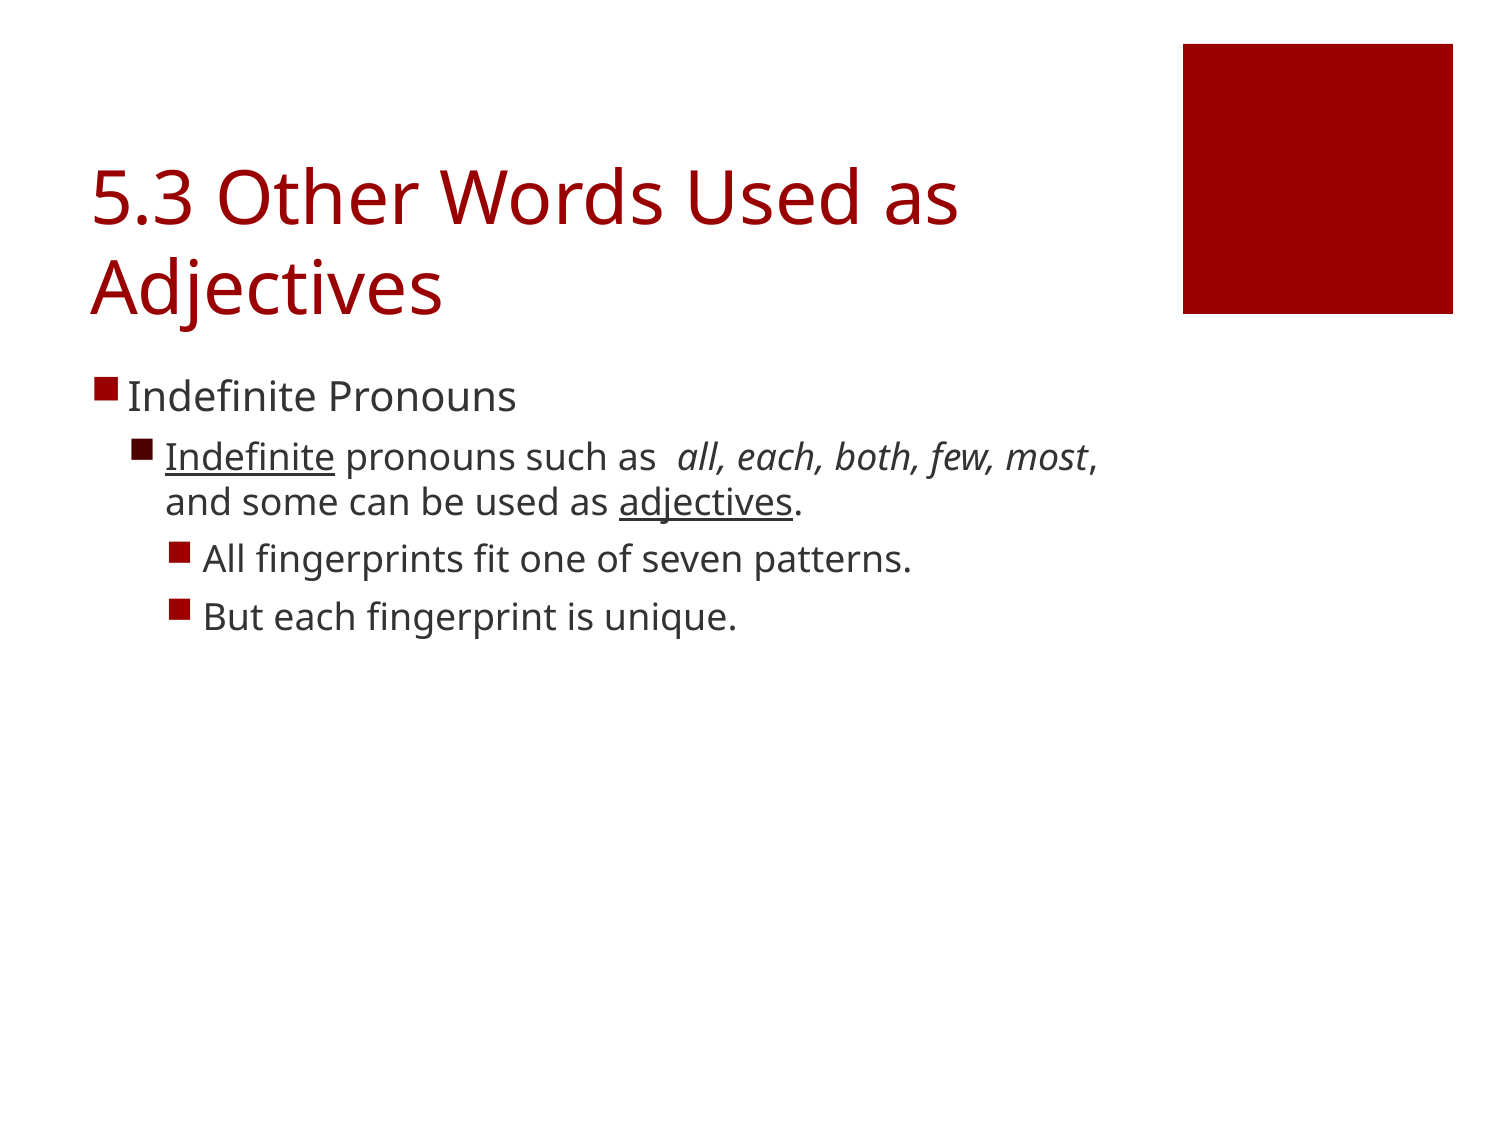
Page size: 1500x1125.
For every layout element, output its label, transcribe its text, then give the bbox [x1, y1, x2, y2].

list Indefinite Pronouns Indefinite pronouns such as all, each, both, few, most, and some can be used as adjectives. All fingerprints fit one of seven patterns. But each fingerprint is unique. [75, 362, 1143, 1005]
title 5.3 Other Words Used as Adjectives [75, 149, 1143, 338]
